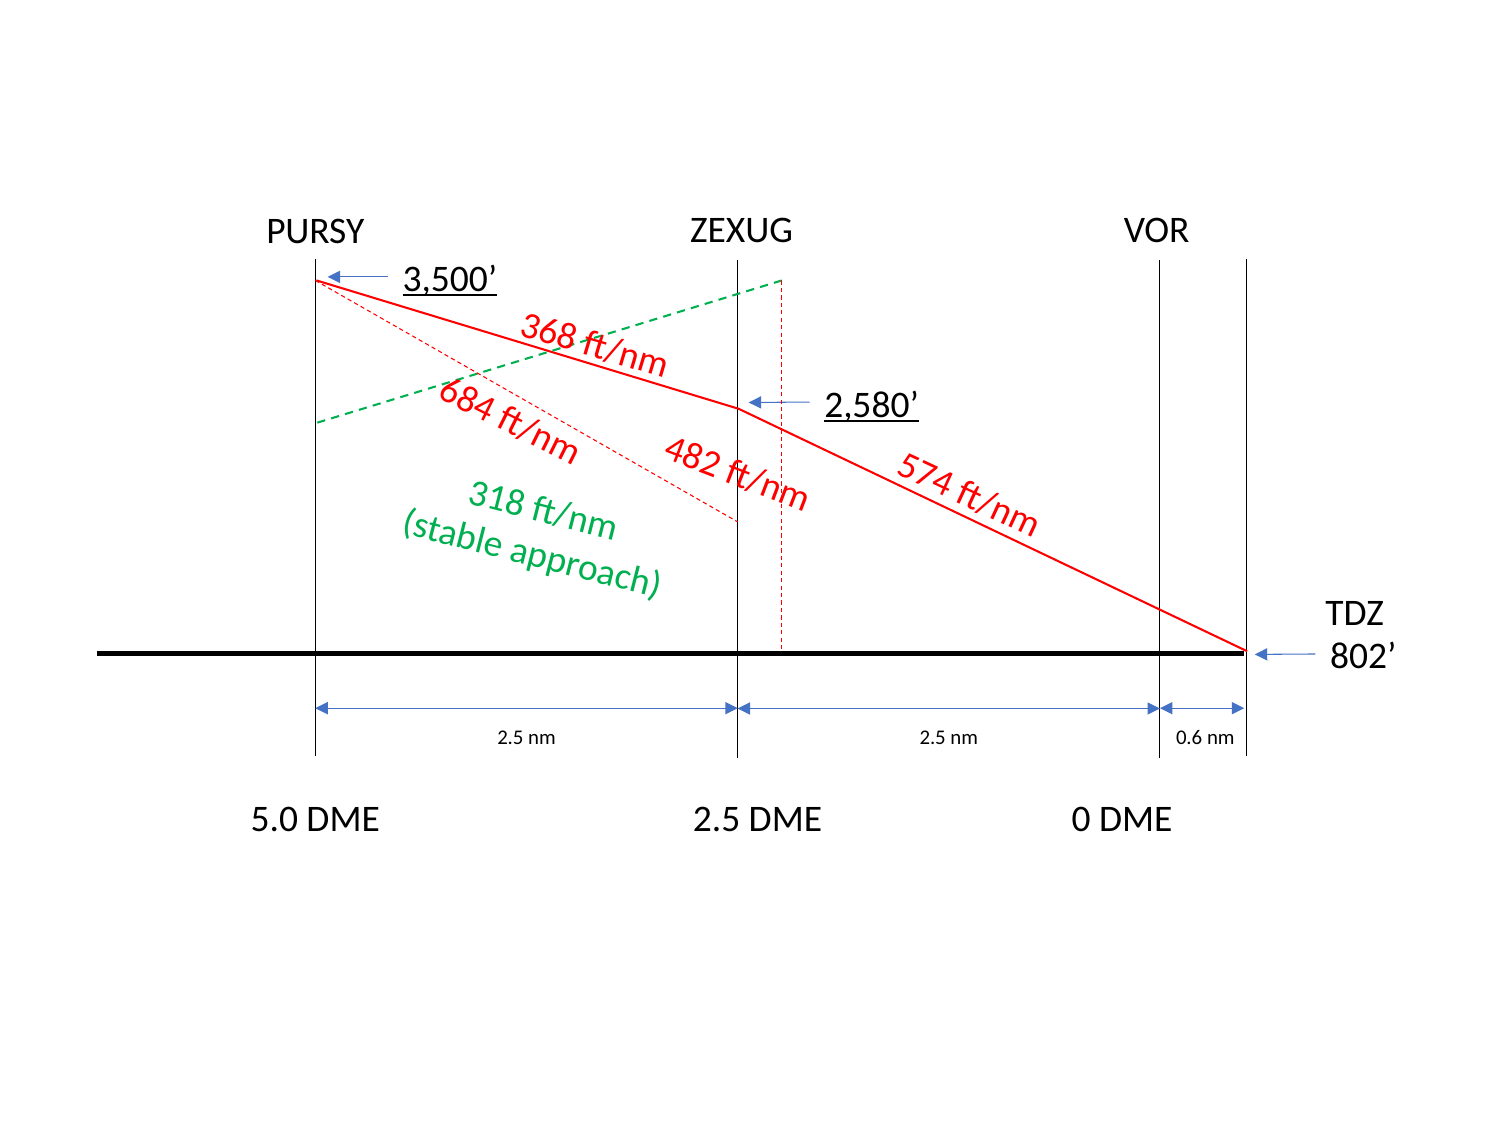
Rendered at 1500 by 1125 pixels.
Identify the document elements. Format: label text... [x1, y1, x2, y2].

text_box TDZ [1310, 580, 1399, 641]
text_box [316, 280, 1248, 652]
text_box 2.5 DME [678, 786, 838, 847]
text_box 2.5 nm [904, 716, 993, 757]
text_box VOR [1108, 198, 1205, 258]
text_box 3,500’ [387, 246, 513, 280]
text_box 802’ [1315, 624, 1412, 684]
text_box ZEXUG [675, 197, 809, 258]
text_box 0.6 nm [1161, 716, 1246, 757]
text_box 2.5 nm [482, 716, 571, 757]
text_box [315, 280, 738, 522]
text_box 5.0 DME [235, 786, 395, 847]
text_box 0 DME [1056, 786, 1188, 847]
text_box PURSY [251, 198, 380, 258]
